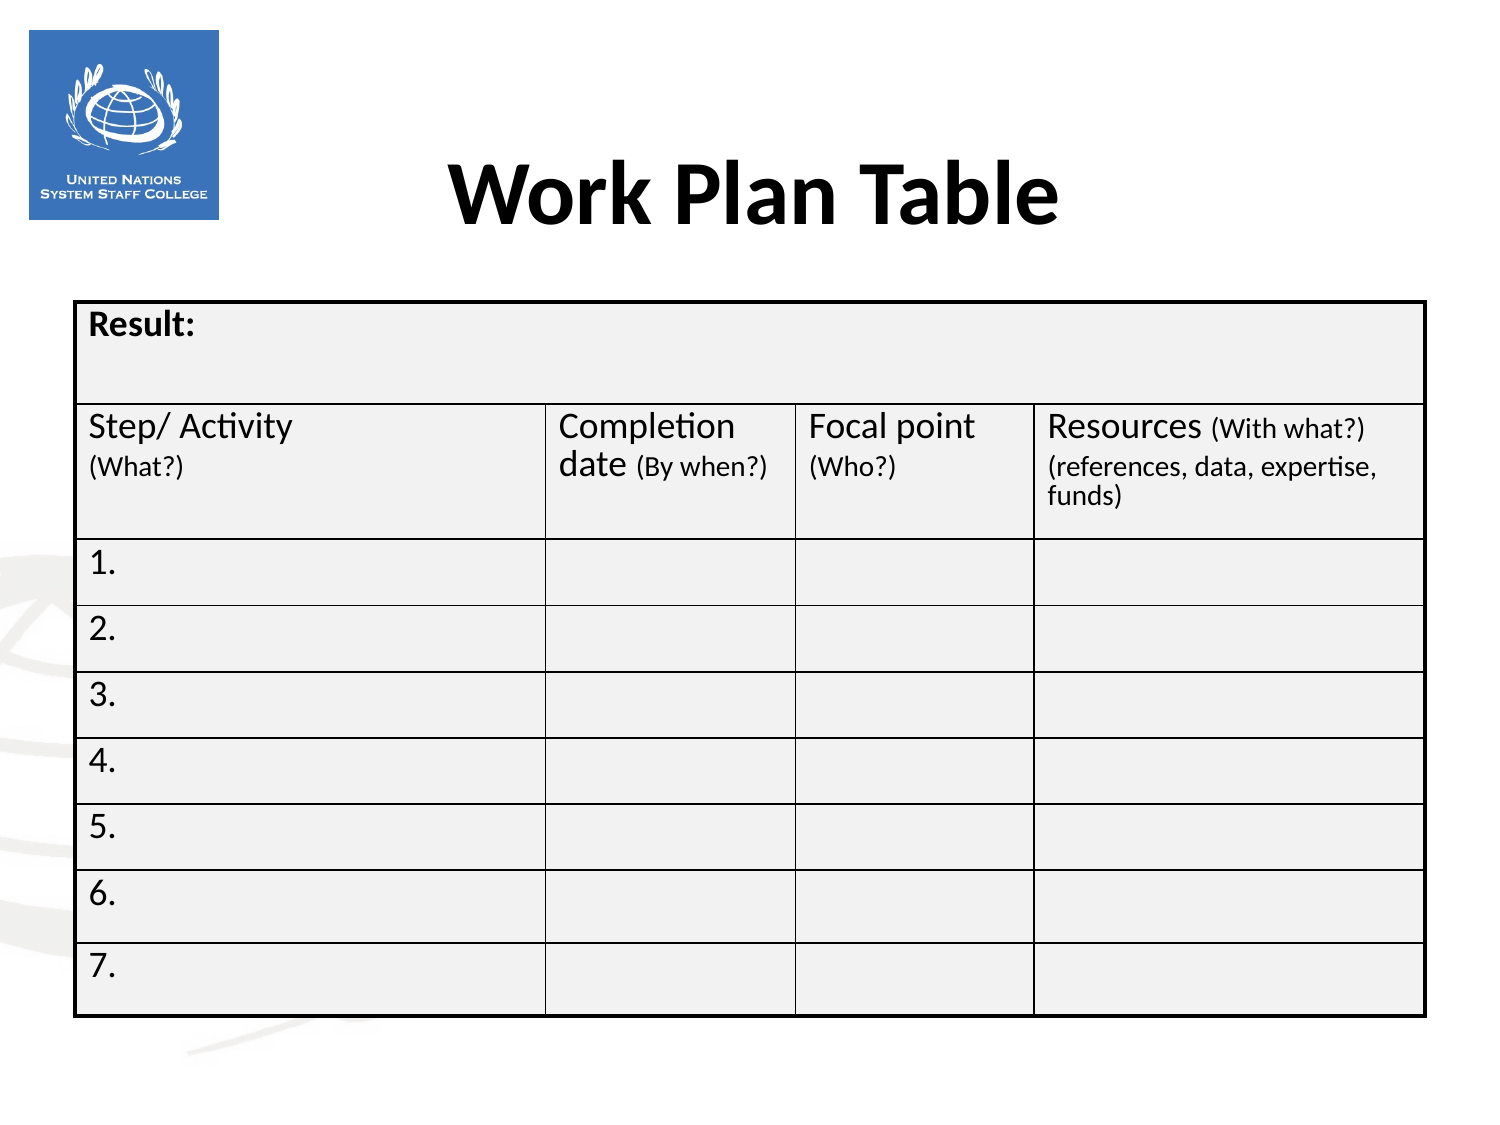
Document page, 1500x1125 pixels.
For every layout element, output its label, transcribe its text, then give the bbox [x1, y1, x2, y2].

table_cell [1035, 805, 1423, 869]
table_cell [796, 739, 1033, 803]
table_cell Step/ Activity (What?) [77, 405, 545, 538]
table_cell [546, 871, 795, 942]
table_cell Resources (With what?) (references, data, expertise, funds) [1035, 405, 1423, 538]
table_header Result: [77, 304, 1423, 403]
table_cell [796, 673, 1033, 737]
table_cell 2. [77, 606, 545, 671]
table_cell [546, 739, 795, 803]
table_cell 3. [77, 673, 545, 737]
table_cell [546, 944, 795, 1014]
table_cell [1035, 944, 1423, 1014]
title Work Plan Table [79, 121, 1430, 254]
picture [29, 30, 219, 220]
table_cell [1035, 739, 1423, 803]
table_cell [796, 540, 1033, 605]
table_cell [796, 944, 1033, 1014]
table_cell [1035, 540, 1423, 605]
table_cell 5. [77, 805, 545, 869]
table_cell [1035, 673, 1423, 737]
table_cell 7. [77, 944, 545, 1014]
table_cell [796, 805, 1033, 869]
table_cell Focal point (Who?) [796, 405, 1033, 538]
table_cell [546, 805, 795, 869]
table_cell [546, 540, 795, 605]
table_cell 1. [77, 540, 545, 605]
table_cell [796, 606, 1033, 671]
table_cell [1035, 606, 1423, 671]
table_cell 4. [77, 739, 545, 803]
table_cell [1035, 871, 1423, 942]
table_cell Completion date (By when?) [546, 405, 795, 538]
table_cell [546, 606, 795, 671]
table_cell 6. [77, 871, 545, 942]
table_cell [796, 871, 1033, 942]
table_cell [546, 673, 795, 737]
